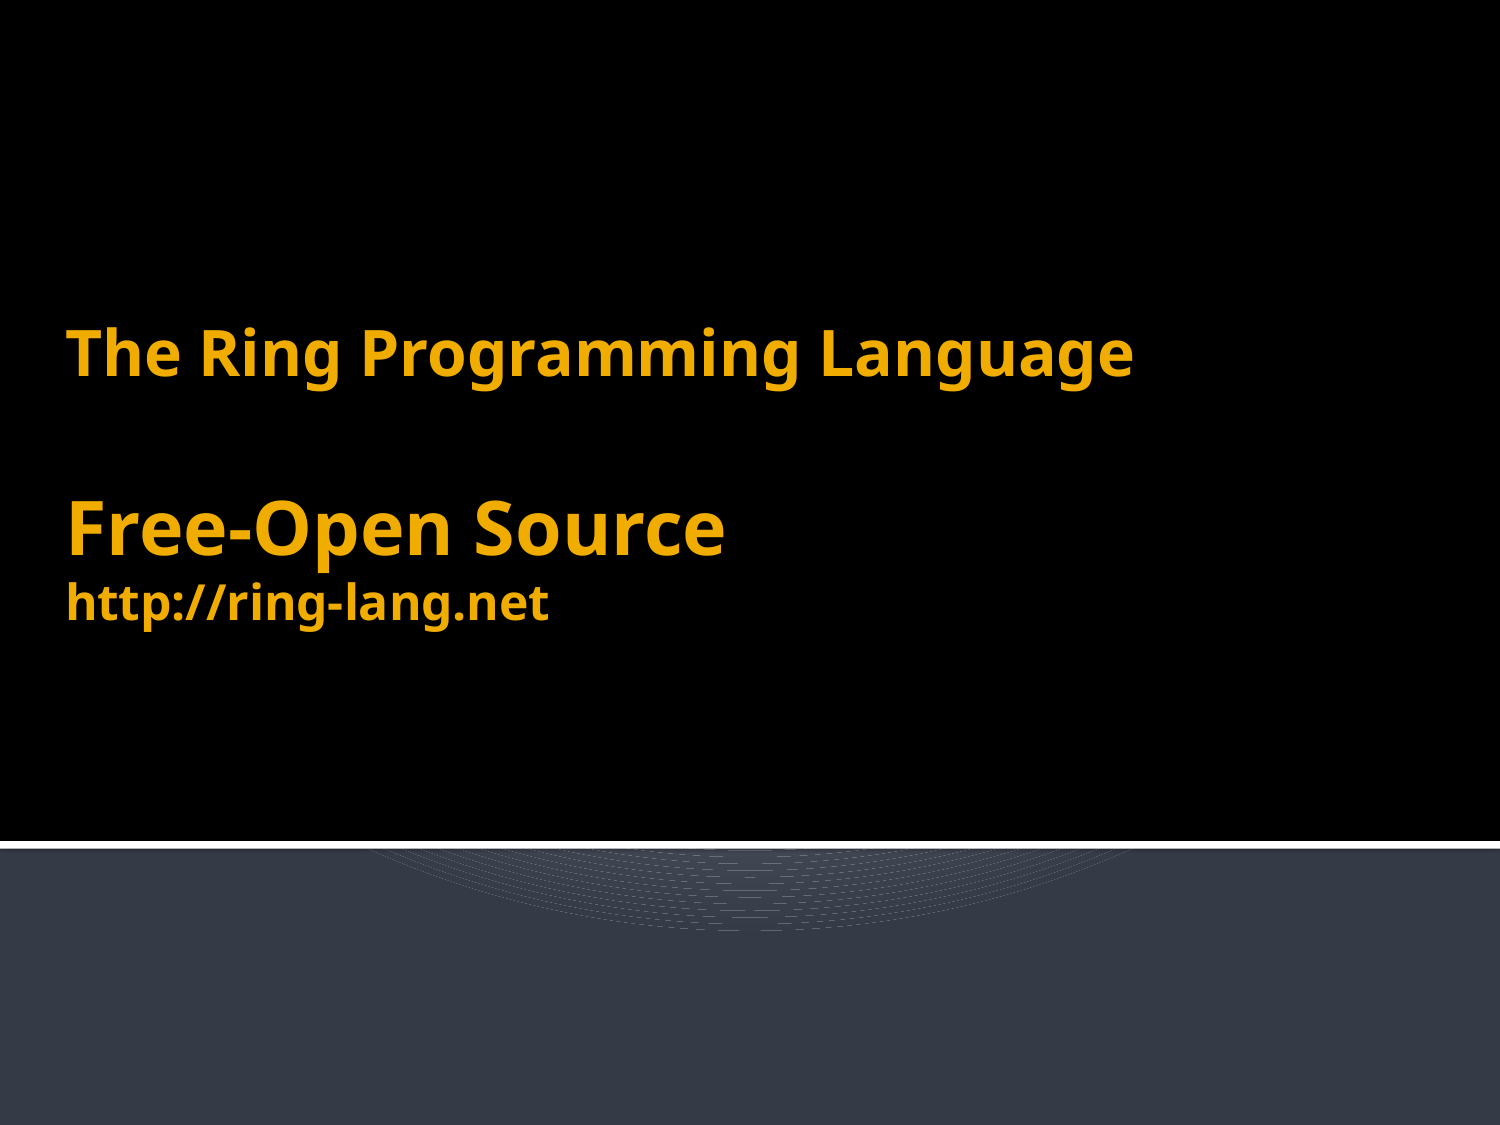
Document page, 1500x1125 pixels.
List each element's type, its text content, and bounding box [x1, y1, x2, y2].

title The Ring Programming Language Free-Open Source http://ring-lang.net [50, 312, 1400, 816]
